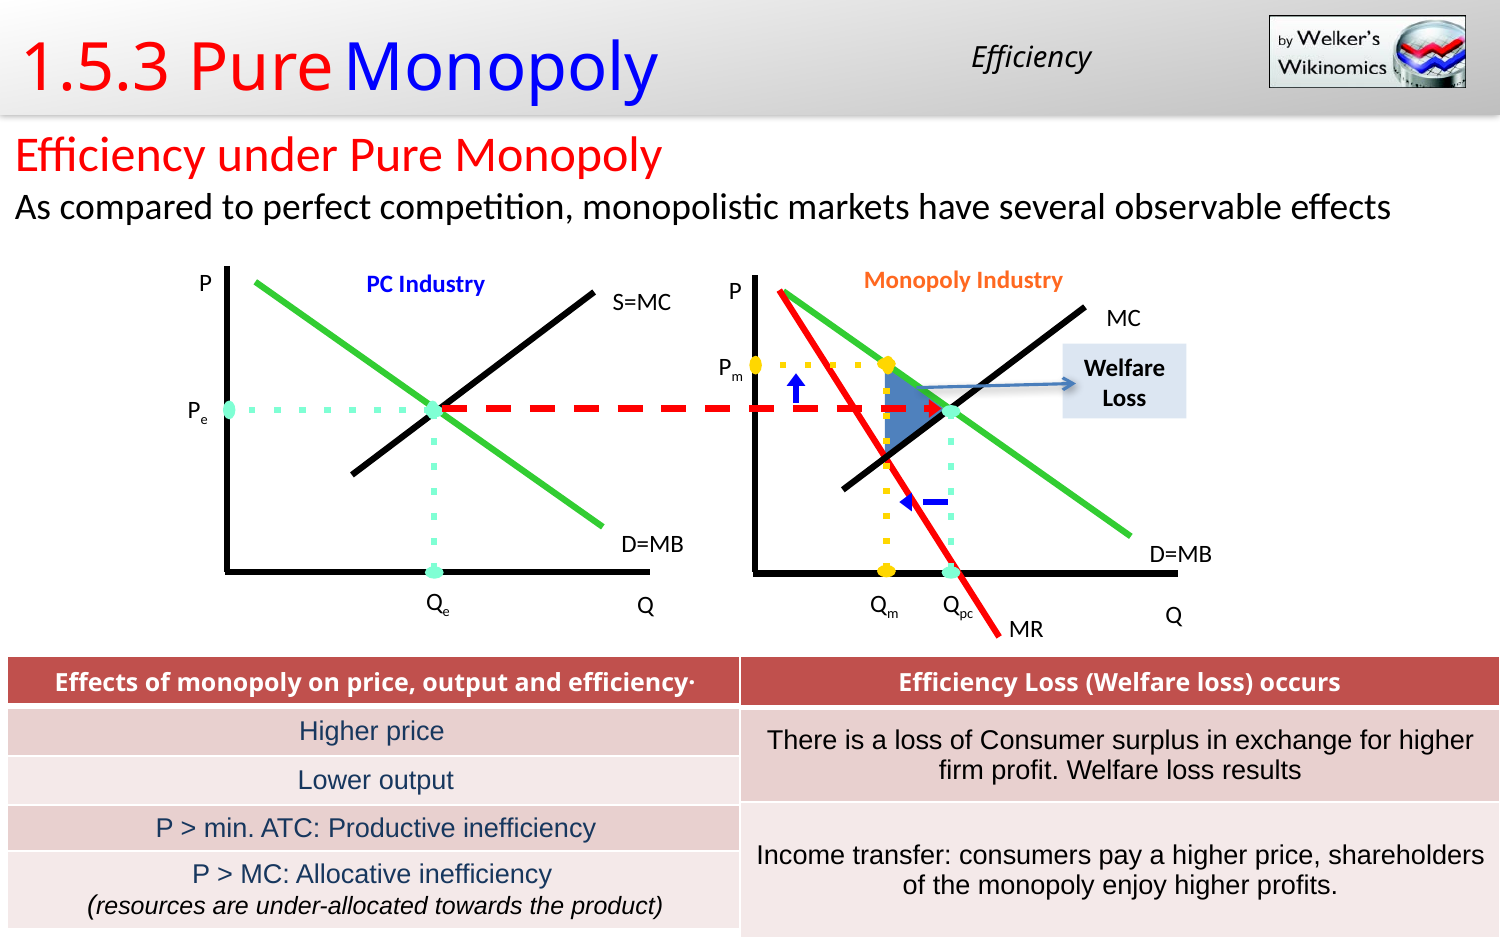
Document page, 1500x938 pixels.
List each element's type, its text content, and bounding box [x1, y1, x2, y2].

table_header Effects of monopoly on price, output and efficiency· [8, 657, 739, 703]
table_cell Income transfer: consumers pay a higher price, shareholders of the monopoly enjoy higher profits. [741, 803, 1499, 937]
table_cell P > MC: Allocative inefficiency (resources are under-allocated towards the product) [8, 852, 739, 928]
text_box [172, 255, 1251, 651]
table_cell Lower output [8, 757, 739, 804]
text_box Efficiency under Pure Monopoly As compared to perfect competition, monopolistic markets have several observable effects [0, 123, 1500, 235]
table_cell Higher price [8, 709, 739, 755]
table_cell P > min. ATC: Productive inefficiency [8, 806, 739, 850]
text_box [0, 0, 1500, 115]
table_cell There is a loss of Consumer surplus in exchange for higher firm profit. Welfare loss results [741, 710, 1499, 801]
table_header Efficiency Loss (Welfare loss) occurs [741, 657, 1499, 705]
